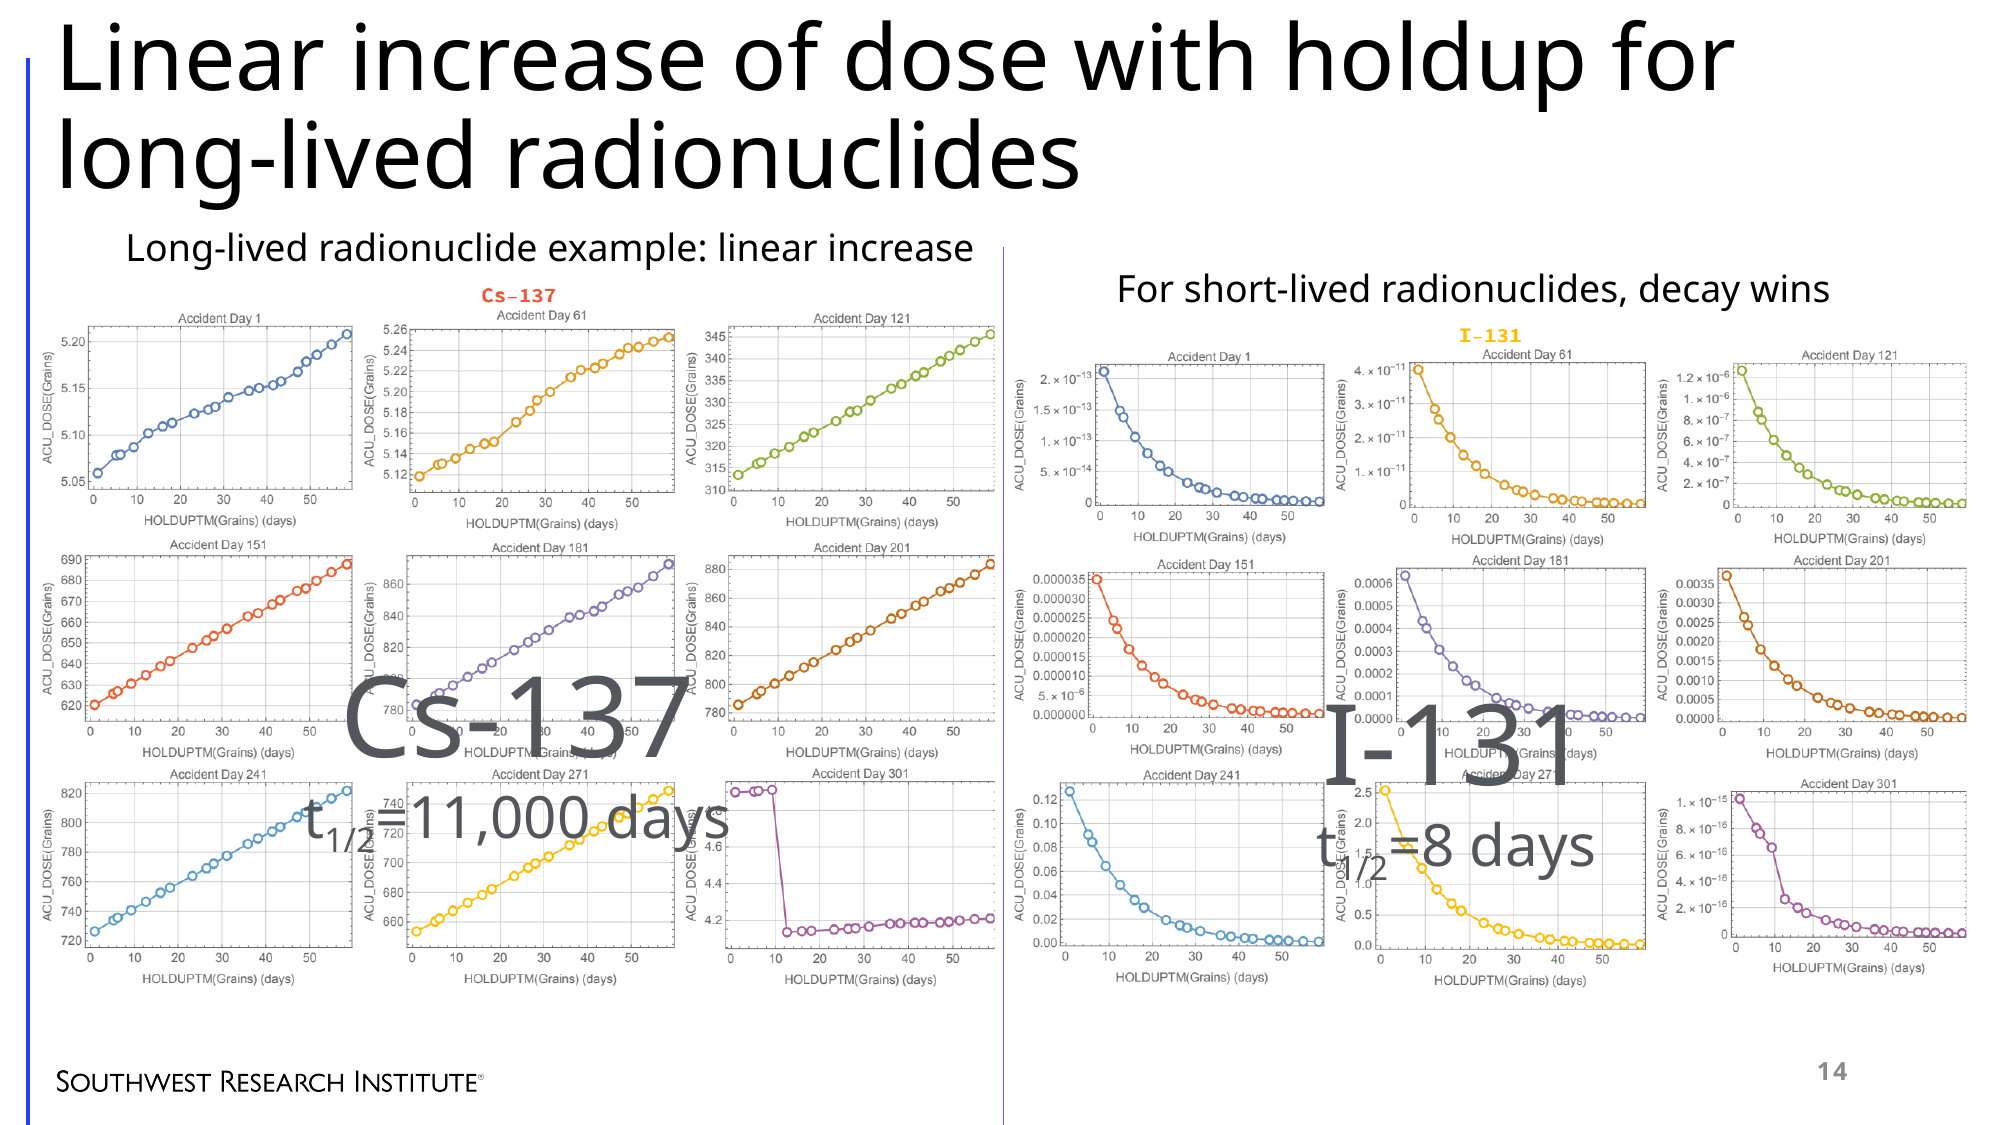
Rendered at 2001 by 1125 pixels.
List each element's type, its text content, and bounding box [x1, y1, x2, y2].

picture [1012, 327, 1967, 988]
title Linear increase of dose with holdup for long-lived radionuclides [40, 1, 1952, 219]
picture [40, 287, 995, 988]
text_box Long-lived radionuclide example: linear increase [110, 216, 991, 277]
slide_number 14 [1412, 1042, 1863, 1103]
picture [57, 1070, 484, 1092]
text_box For short-lived radionuclides, decay wins [1101, 257, 1847, 317]
